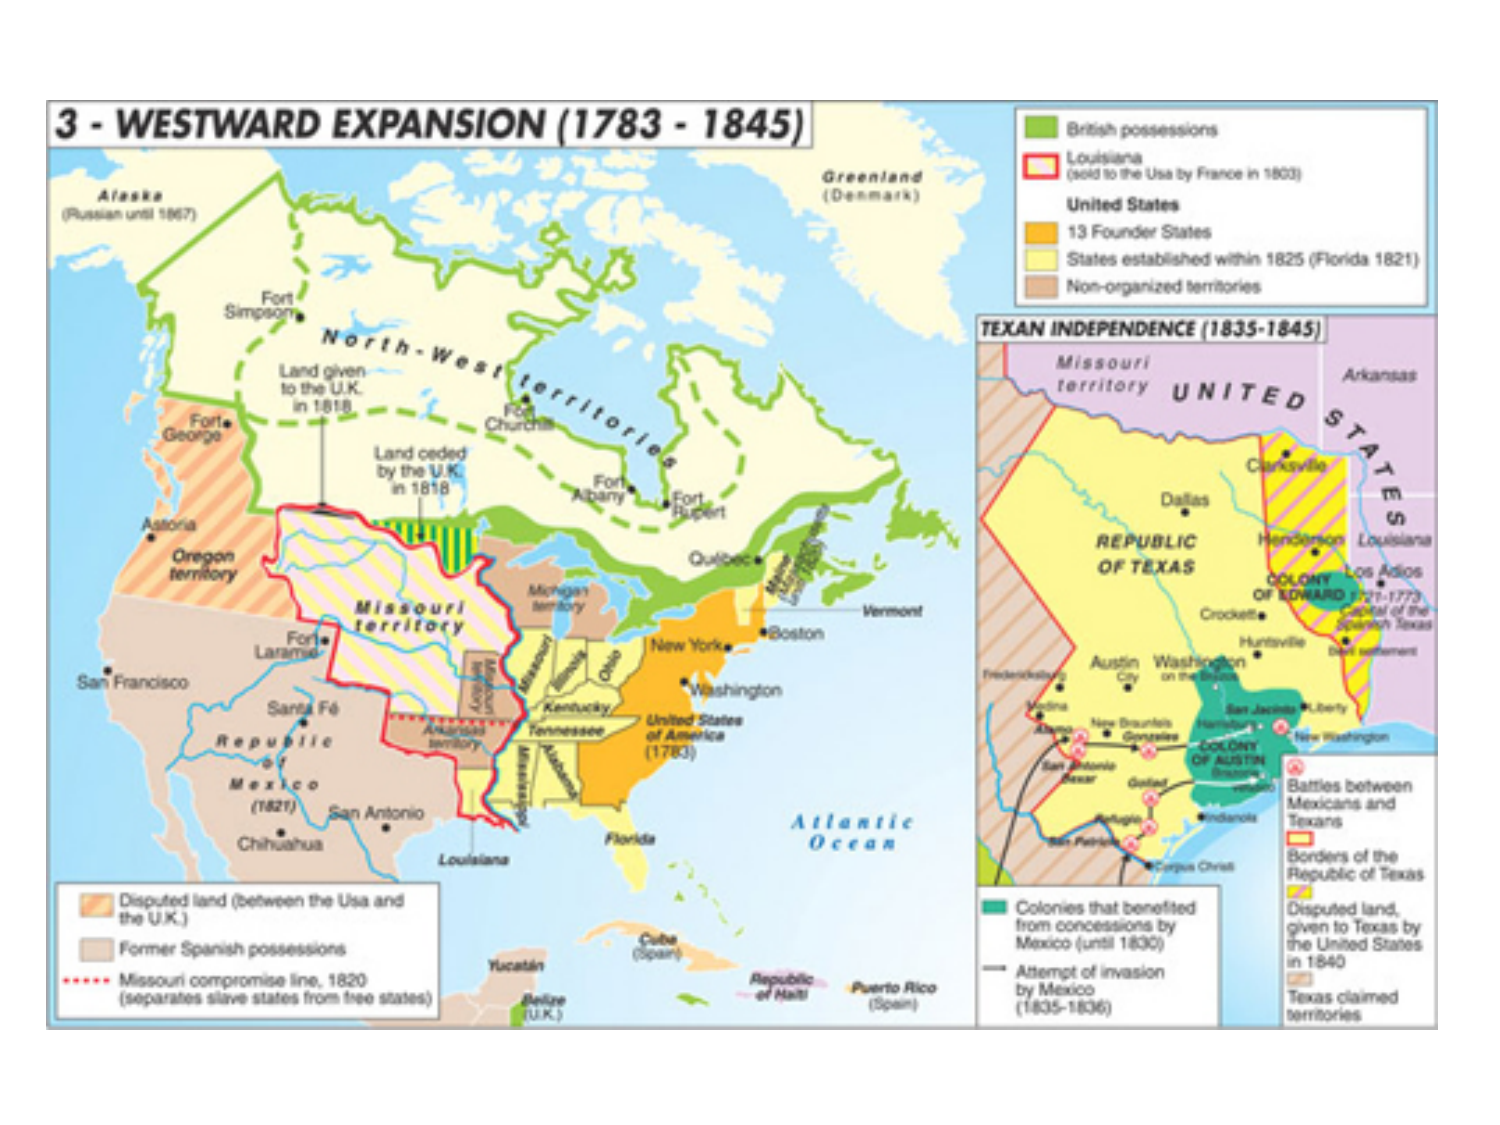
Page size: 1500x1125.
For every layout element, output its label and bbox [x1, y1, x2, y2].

picture [46, 99, 1438, 1030]
